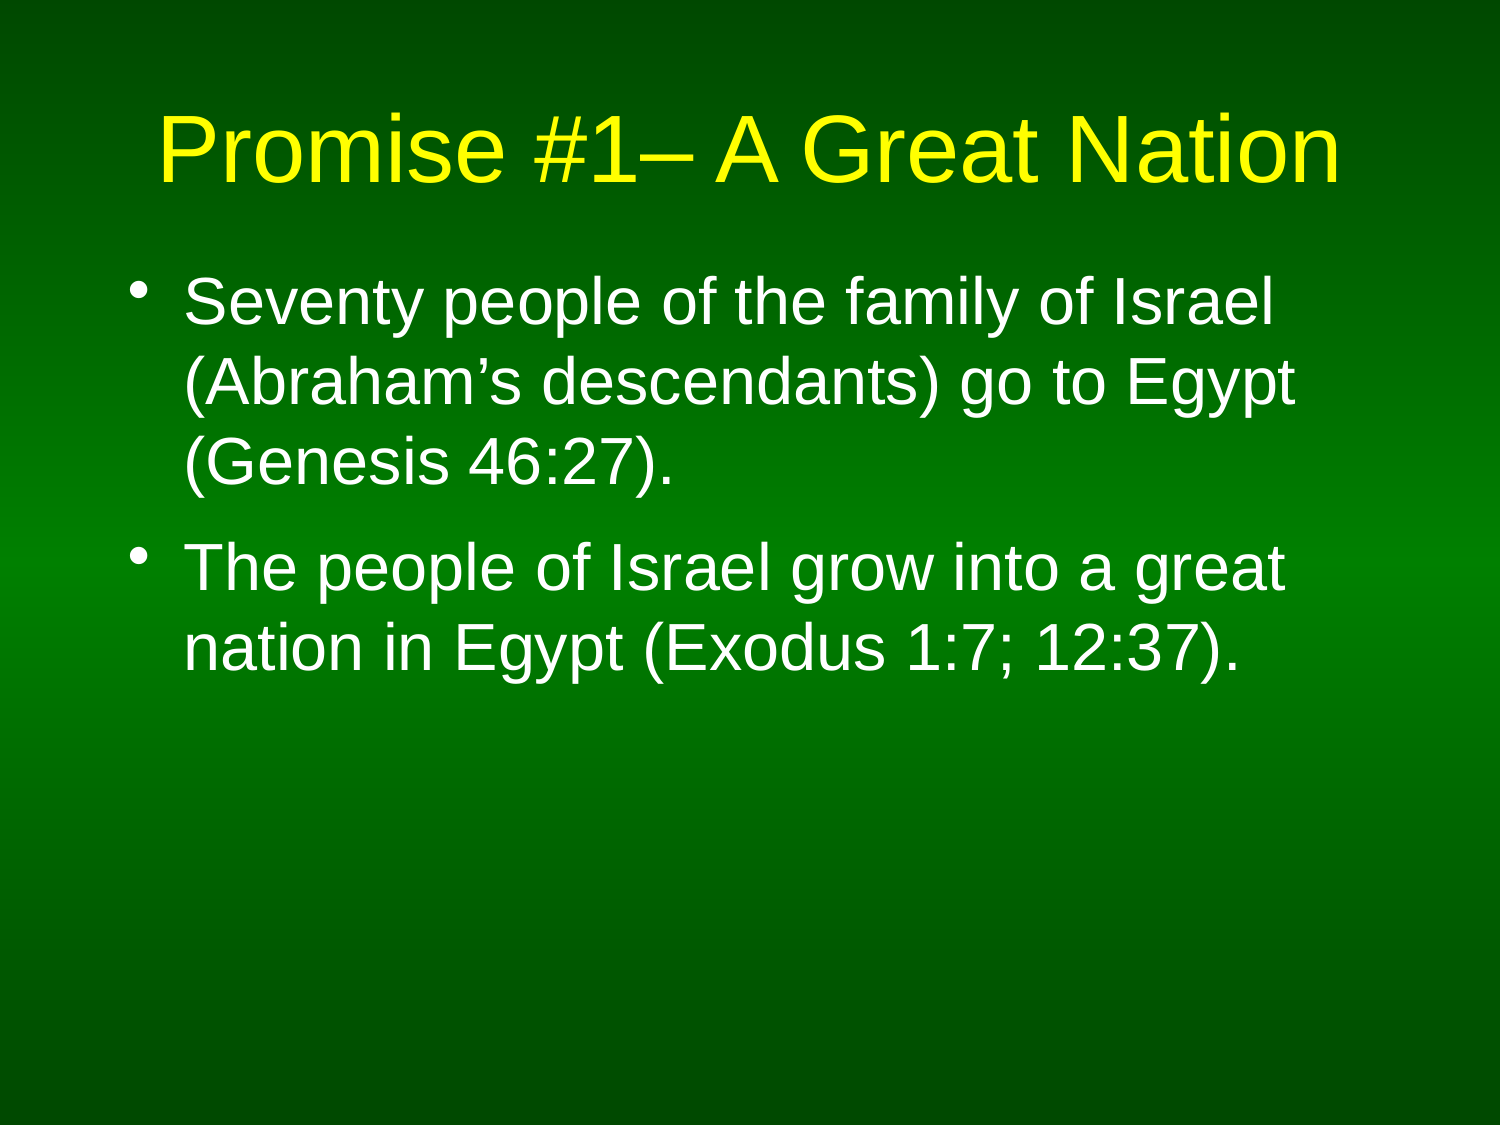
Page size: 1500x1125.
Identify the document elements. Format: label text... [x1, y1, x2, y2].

title Promise #1– A Great Nation [37, 50, 1463, 238]
list Seventy people of the family of Israel (Abraham’s descendants) go to Egypt (Genesis 46:27). The people of Israel grow into a great nation in Egypt (Exodus 1:7; 12:37). [112, 249, 1438, 713]
